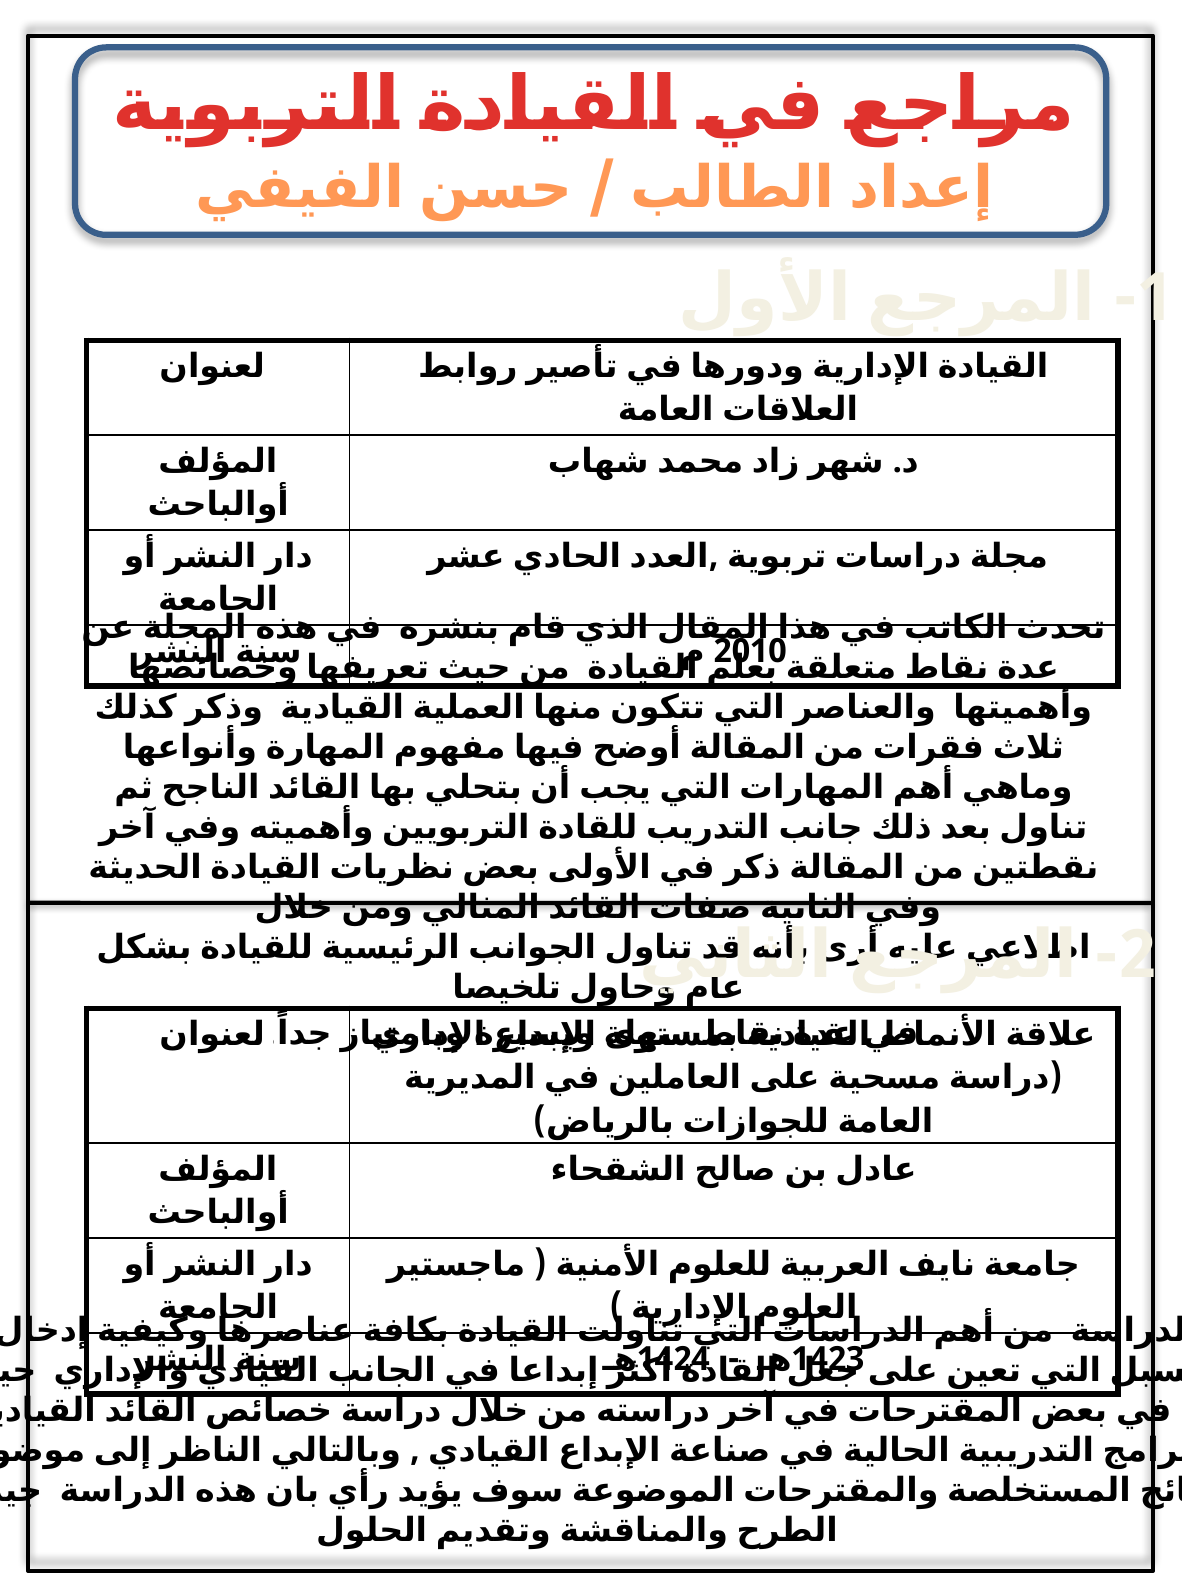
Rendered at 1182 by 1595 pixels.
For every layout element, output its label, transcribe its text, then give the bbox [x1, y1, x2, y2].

table_cell عادل بن صالح الشقحاء [350, 1144, 1115, 1237]
text_box [26, 1556, 1155, 1573]
text_box [1121, 342, 1155, 902]
text_box 1- المرجع الأول [663, 246, 1182, 342]
text_box إعداد الطالب / حسن الفيفي [180, 141, 1009, 227]
text_box مراجع في القيادة التربوية [97, 47, 1091, 153]
text_box [26, 34, 1155, 901]
text_box تحدث الكاتب في هذا المقال الذي قام بنشره في هذه المجلة عن عدة نقاط متعلقة بعلم القيادة من حيث تعريفها وخصائصها وأهميتها والعناصر التي تتكون منها العملية القيادية وذكر كذلك ثلاث فقرات من المقالة أوضح فيها مفهوم المهارة وأنواعها وماهي أهم المهارات التي يجب أن بتحلي بها القائد الناجح ثم تناول بعد ذلك جانب التدريب للقادة التربويين وأهميته وفي آخر نقطتين من المقالة ذكر في الأولى بعض نظريات القيادة الحديثة وفي الثانية صفات القائد المثالي ومن خلال اطلاعي عليه أرى بأنه قد تناول الجوانب الرئيسية للقيادة بشكل عام وحاول تلخيصا في عدة نقاط سهلة ويسيرة وبامتباز جداً. [51, 913, 1137, 1060]
table_header القيادة الإدارية ودورها في تأصير روابط العلاقات العامة [350, 343, 1115, 434]
table_cell د. شهر زاد محمد شهاب [350, 436, 1115, 529]
table_cell دار النشر أو الجامعة [89, 1239, 349, 1301]
table_cell المؤلف أوالباحث [89, 1144, 349, 1237]
text_box [72, 45, 1109, 237]
table_cell جامعة نايف العربية للعلوم الأمنية ( ماجستير العلوم الإدارية ) [350, 1239, 1115, 1301]
table_header العنوان [89, 343, 349, 434]
table_header العنوان [89, 1011, 349, 1142]
table_header علاقة الأنماط القيادية بمستوى الإبداع الإداري (دراسة مسحية على العاملين في المديرية العامة للجوازات بالرياض) [350, 1011, 1115, 1142]
text_box تحدث الكاتب في هذا المقال الذي قام بنشره في هذه المجلة عن عدة نقاط متعلقة بعلم القيادة من حيث تعريفها وخصائصها وأهميتها والعناصر التي تتكون منها العملية القيادية وذكر كذلك ثلاث فقرات من المقالة أوضح فيها مفهوم المهارة وأنواعها وماهي أهم المهارات التي يجب أن بتحلي بها القائد الناجح ثم تناول بعد ذلك جانب التدريب للقادة التربويين وأهميته وفي آخر نقطتين من المقالة ذكر في الأولى بعض نظريات القيادة الحديثة وفي الثانية صفات القائد المثالي ومن خلال اطلاعي عليه أرى بأنه قد تناول الجوانب الرئيسية للقيادة بشكل عام وحاول تلخيصا في عدة نقاط سهلة ويسيرة وبامتباز جداً. [51, 598, 1137, 899]
text_box 2- المرجع الثاني [625, 902, 1172, 998]
text_box كانت هذه الدراسة من أهم الدراسات التي تناولت القيادة بكافة عناصرها وكيفية إدخال الإبداع فيها وماهي السبل التي تعين على جعل القادة أكثر إبداعا في الجانب القيادي والإداري حيث أوضحها الباحث في بعض المقترحات في آخر دراسته من خلال دراسة خصائص القائد القيادية ومدى جدوى البرامج التدريبية الحالية في صناعة الإبداع القيادي , وبالتالي الناظر إلى موضوع الدراسة والنتائج المستخلصة والمقترحات الموضوعة سوف يؤيد رأي بان هذه الدراسة جيدة في الطرح والمناقشة وتقديم الحلول [0, 1301, 1182, 1556]
text_box [26, 912, 84, 1301]
text_box [1121, 998, 1155, 1301]
table_cell مجلة دراسات تربوية ,العدد الحادي عشر [350, 531, 1115, 598]
table_cell دار النشر أو الجامعة [89, 531, 349, 598]
table_cell المؤلف أوالباحث [89, 436, 349, 529]
